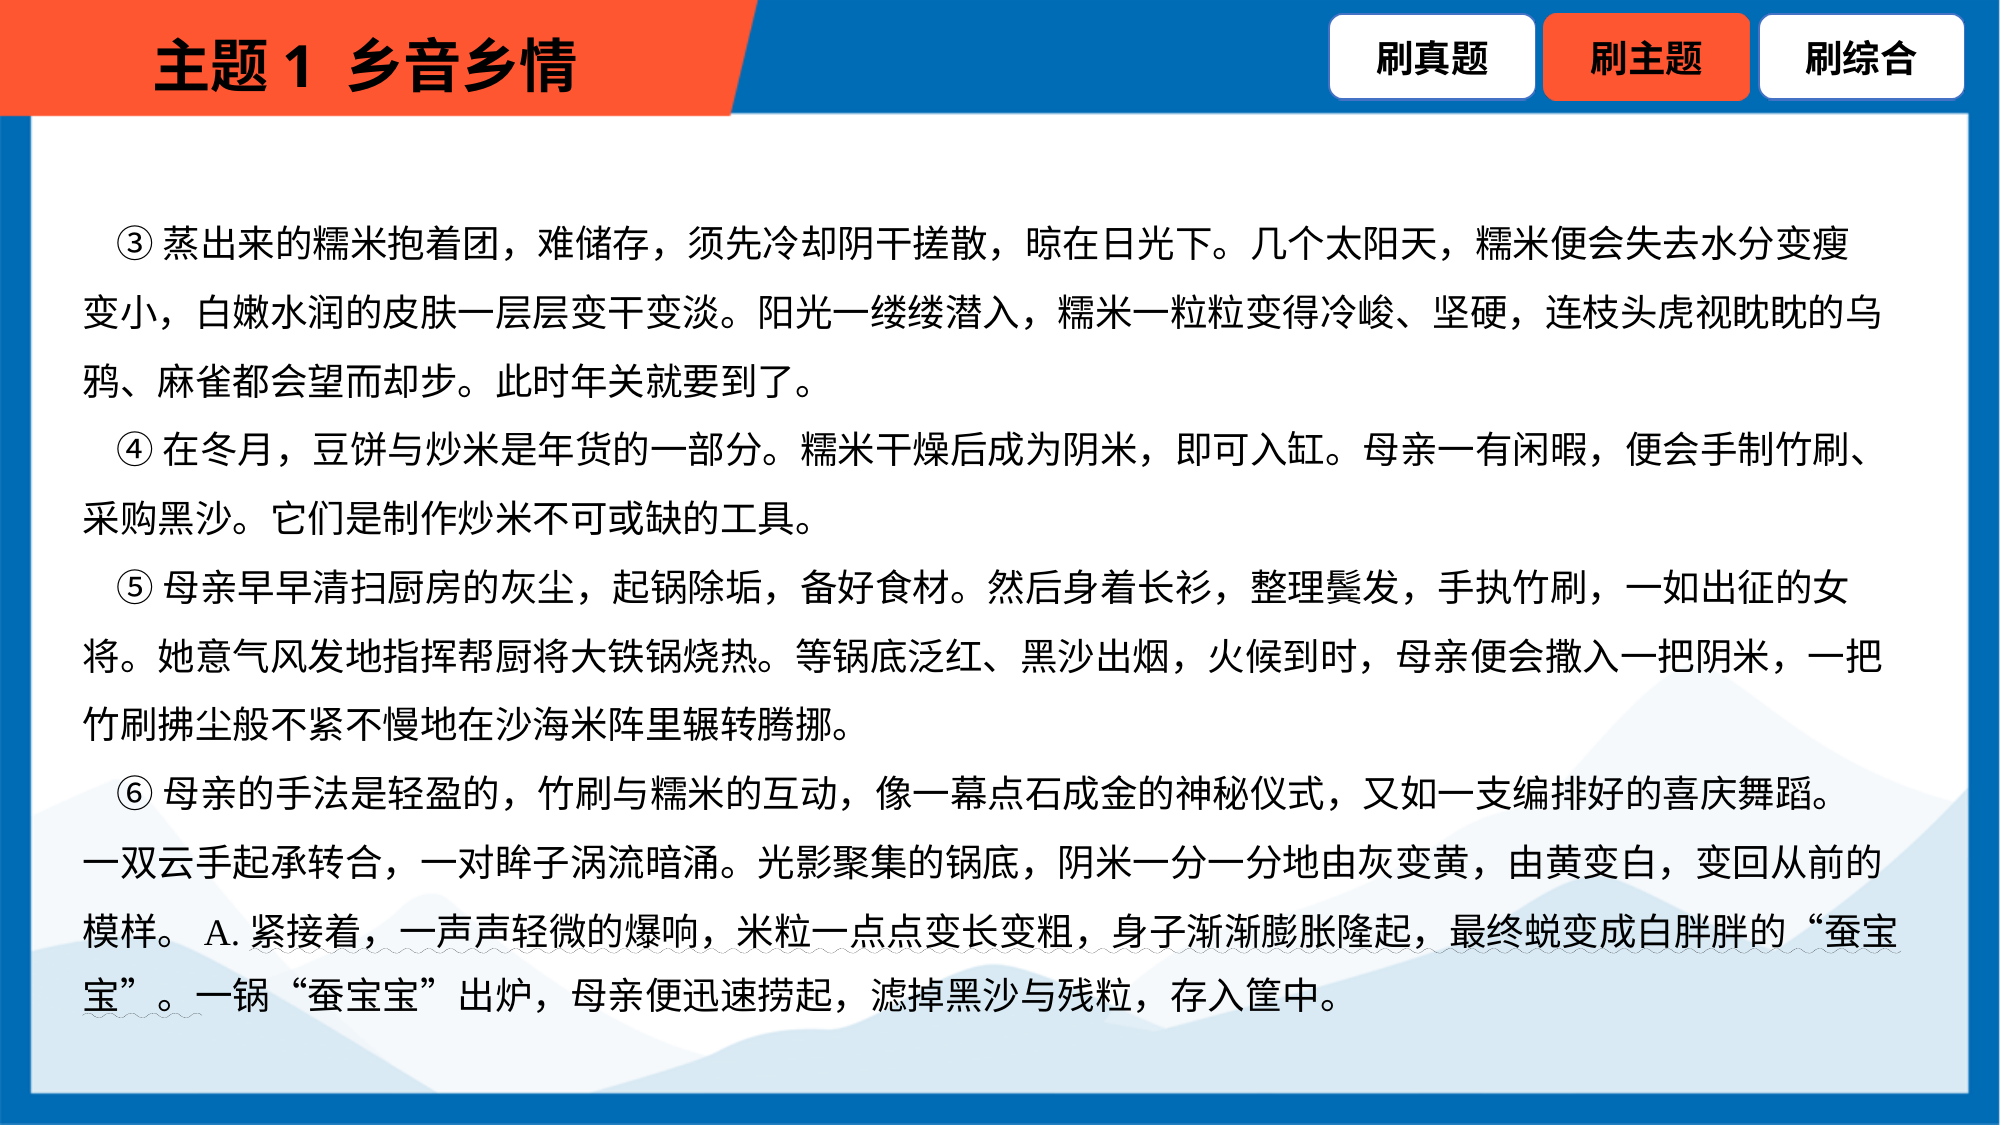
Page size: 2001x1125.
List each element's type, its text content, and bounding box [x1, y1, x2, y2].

text_box ③蒸出来的糯米抱着团，难储存，须先冷却阴干搓散，晾在日光下。几个太阳天，糯米便会失去水分变瘦 变小，白嫩水润的皮肤一层层变干变淡。阳光一缕缕潜入，糯米一粒粒变得冷峻、坚硬，连枝头虎视眈眈的乌 鸦、麻雀都会望而却步。此时年关就要到了。 ④在冬月，豆饼与炒米是年货的一部分。糯米干燥后成为阴米，即可入缸。母亲一有闲暇，便会手制竹刷、 采购黑沙。它们是制作炒米不可或缺的工具。 ⑤母亲早早清扫厨房的灰尘，起锅除垢，备好食材。然后身着长衫，整理鬓发，手执竹刷，一如出征的女 将。她意气风发地指挥帮厨将大铁锅烧热。等锅底泛红、黑沙出烟，火候到时，母亲便会撒入一把阴米，一把 竹刷拂尘般不紧不慢地在沙海米阵里辗转腾挪。 ⑥母亲的手法是轻盈的，竹刷与糯米的互动，像一幕点石成金的神秘仪式，又如一支编排好的喜庆舞蹈。 一双云手起承转合，一对眸子涡流暗涌。光影聚集的锅底，阴米一分一分地由灰变黄，由黄变白，变回从前的 模样。A.紧接着，一声声轻微的爆响，米粒一点点变长变粗，身子渐渐膨胀隆起，最终蜕变成白胖胖的“蚕宝 宝”。一锅“蚕宝宝”出炉，母亲便迅速捞起，滤掉黑沙与残粒，存入筐中。 [82, 196, 1917, 1011]
picture [0, 0, 2000, 1125]
